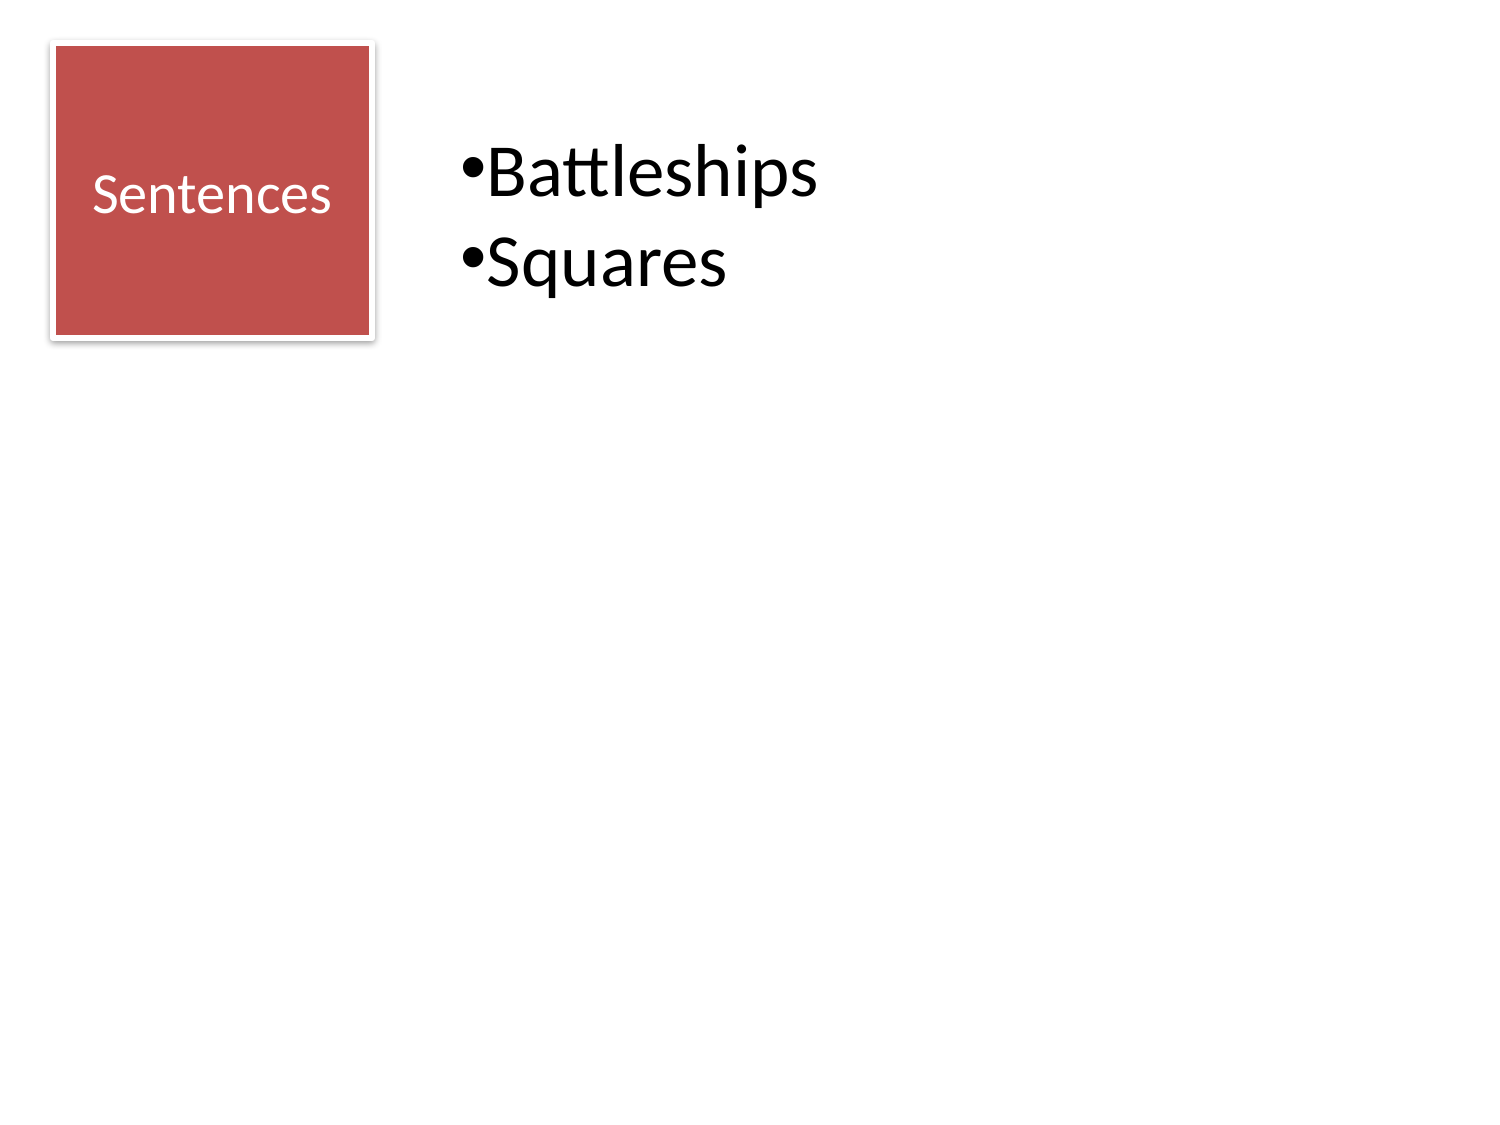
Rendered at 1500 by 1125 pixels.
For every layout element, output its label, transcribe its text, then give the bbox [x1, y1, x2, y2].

text_box Sentences [50, 40, 375, 341]
text_box Battleships Squares [445, 113, 834, 579]
